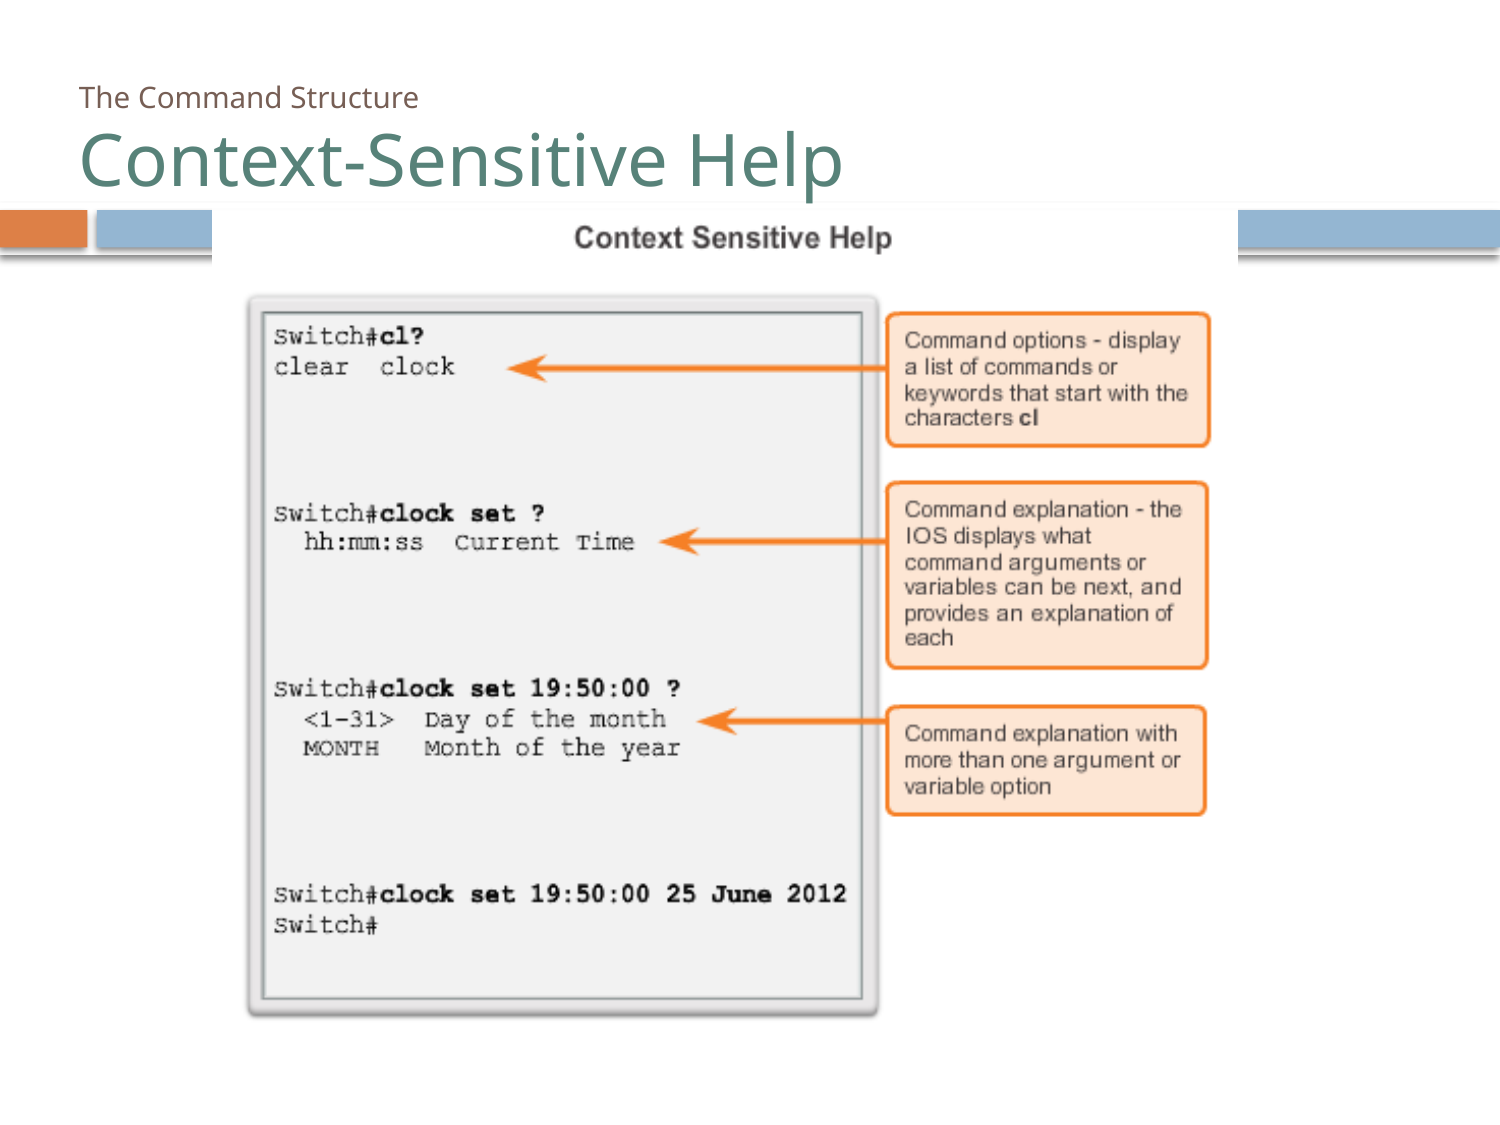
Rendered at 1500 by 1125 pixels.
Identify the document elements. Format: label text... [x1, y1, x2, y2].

picture [211, 208, 1239, 1095]
title The Command Structure Context-Sensitive Help [64, 71, 1401, 209]
